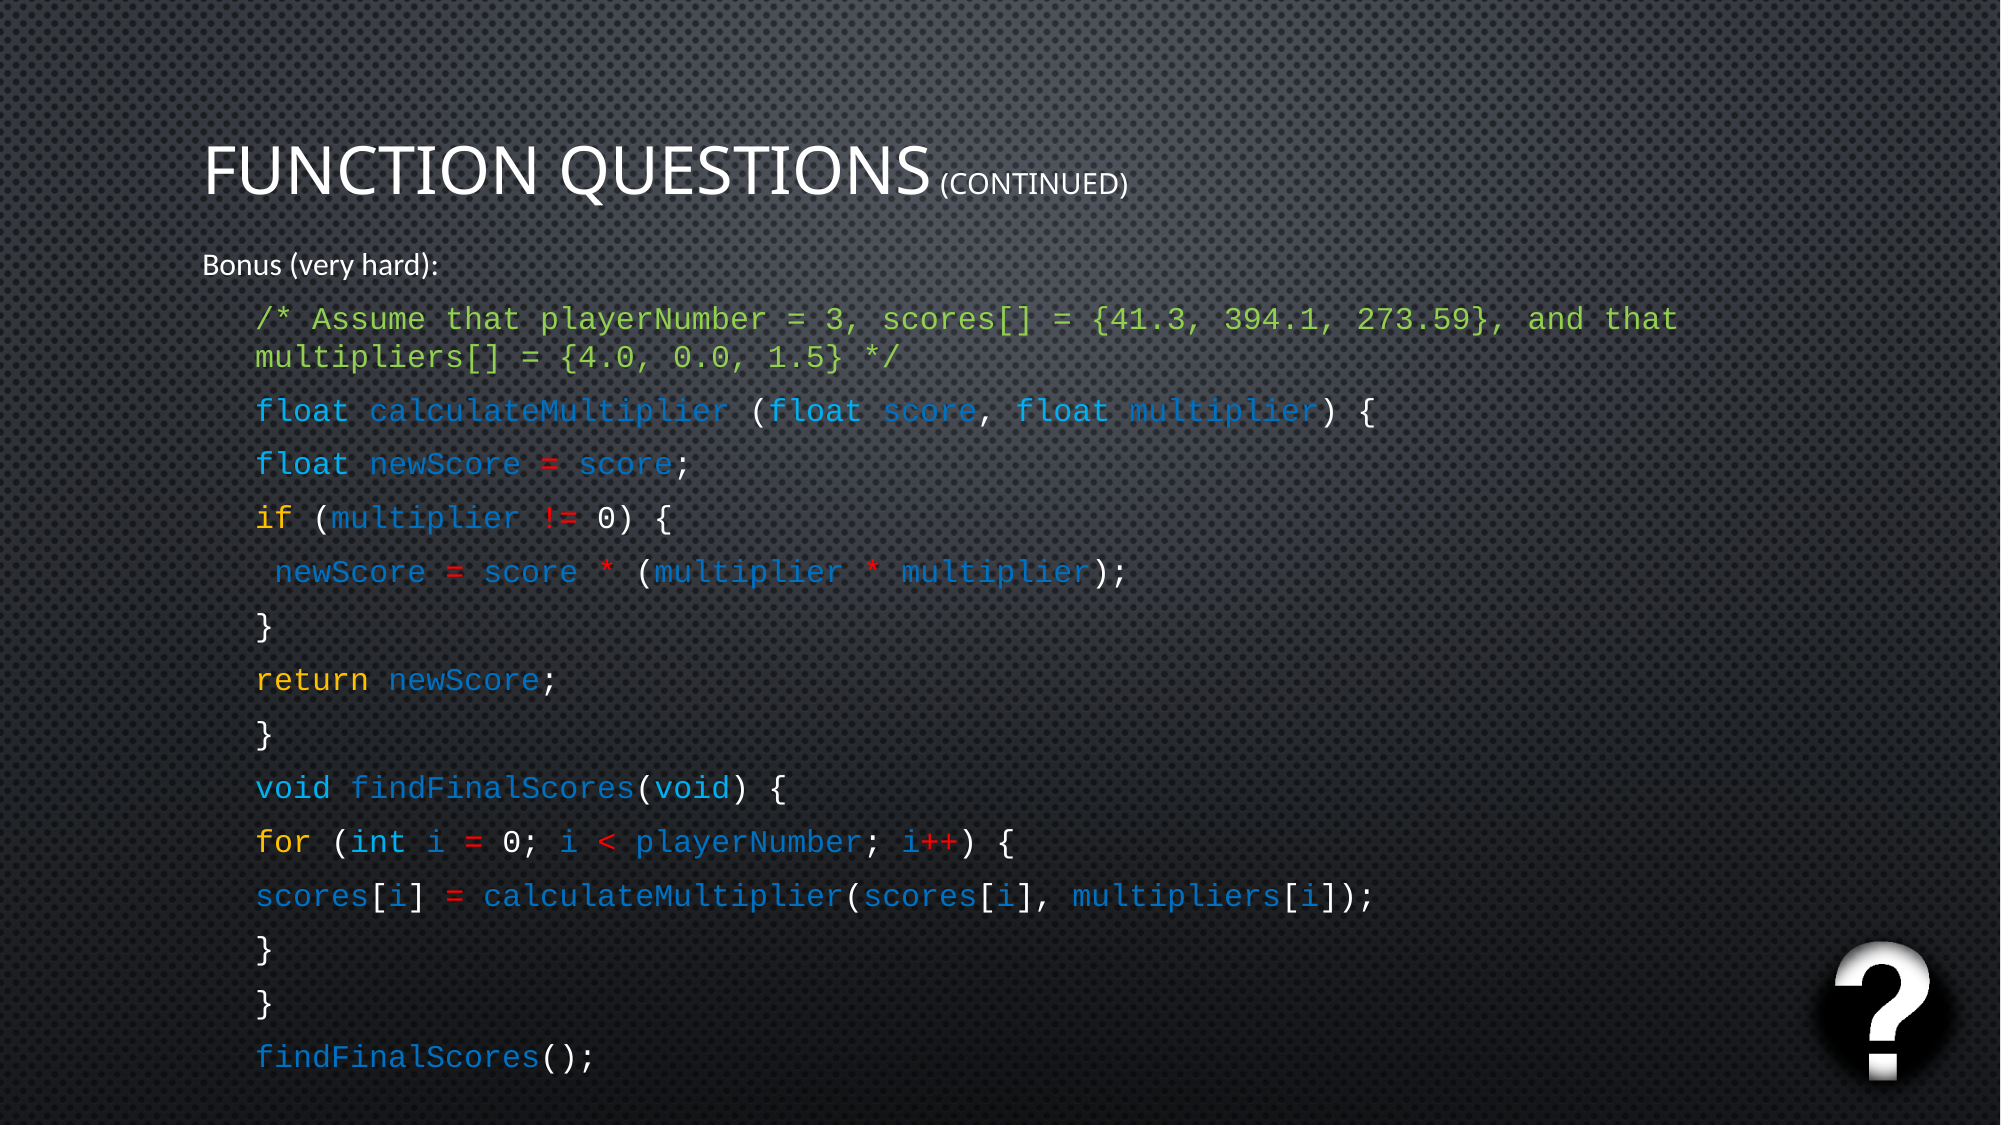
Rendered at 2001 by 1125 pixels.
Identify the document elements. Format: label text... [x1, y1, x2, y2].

picture [1795, 921, 1974, 1100]
list Bonus (very hard): /* Assume that playerNumber = 3, scores[] = {41.3, 394.1, 273.59}, and that multipliers[] = {4.0, 0.0, 1.5} */ float calculateMultiplier (float score, float multiplier) { float newScore = score; if (multiplier != 0) { newScore = score * (multiplier * multiplier); } return newScore; } void findFinalScores(void) { for (int i = 0; i < playerNumber; i++) { scores[i] = calculateMultiplier(scores[i], multipliers[i]); } } findFinalScores(); [187, 236, 1862, 1092]
title Function Questions (Continued) [187, 99, 1813, 236]
